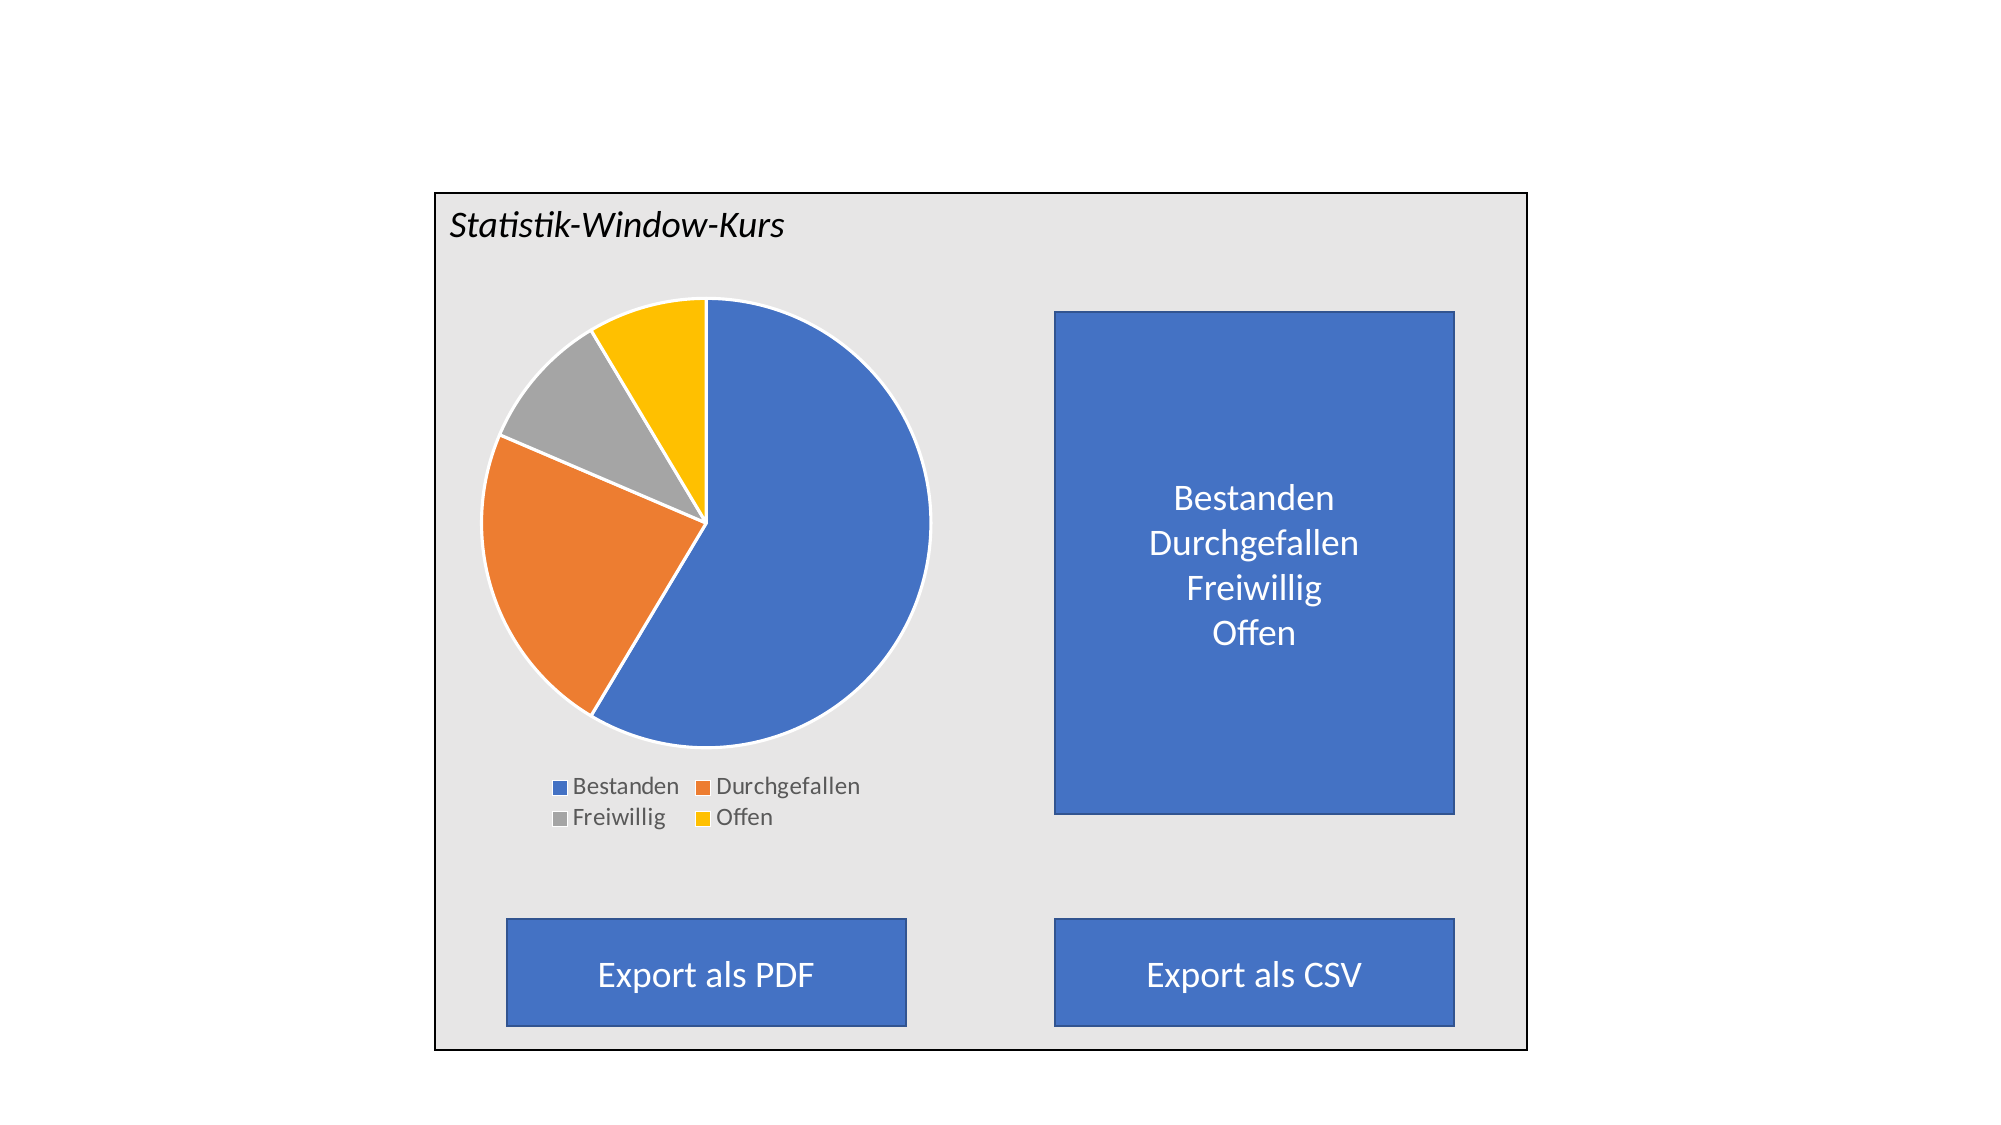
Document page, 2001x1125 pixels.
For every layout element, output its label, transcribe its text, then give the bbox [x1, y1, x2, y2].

text_box Export als CSV [1054, 918, 1455, 1027]
text_box [434, 192, 1528, 1051]
chart [431, 287, 982, 838]
text_box Export als PDF [506, 918, 907, 1027]
text_box Bestanden Durchgefallen Freiwillig Offen [1054, 311, 1455, 815]
text_box Statistik-Window-Kurs [434, 192, 1385, 253]
